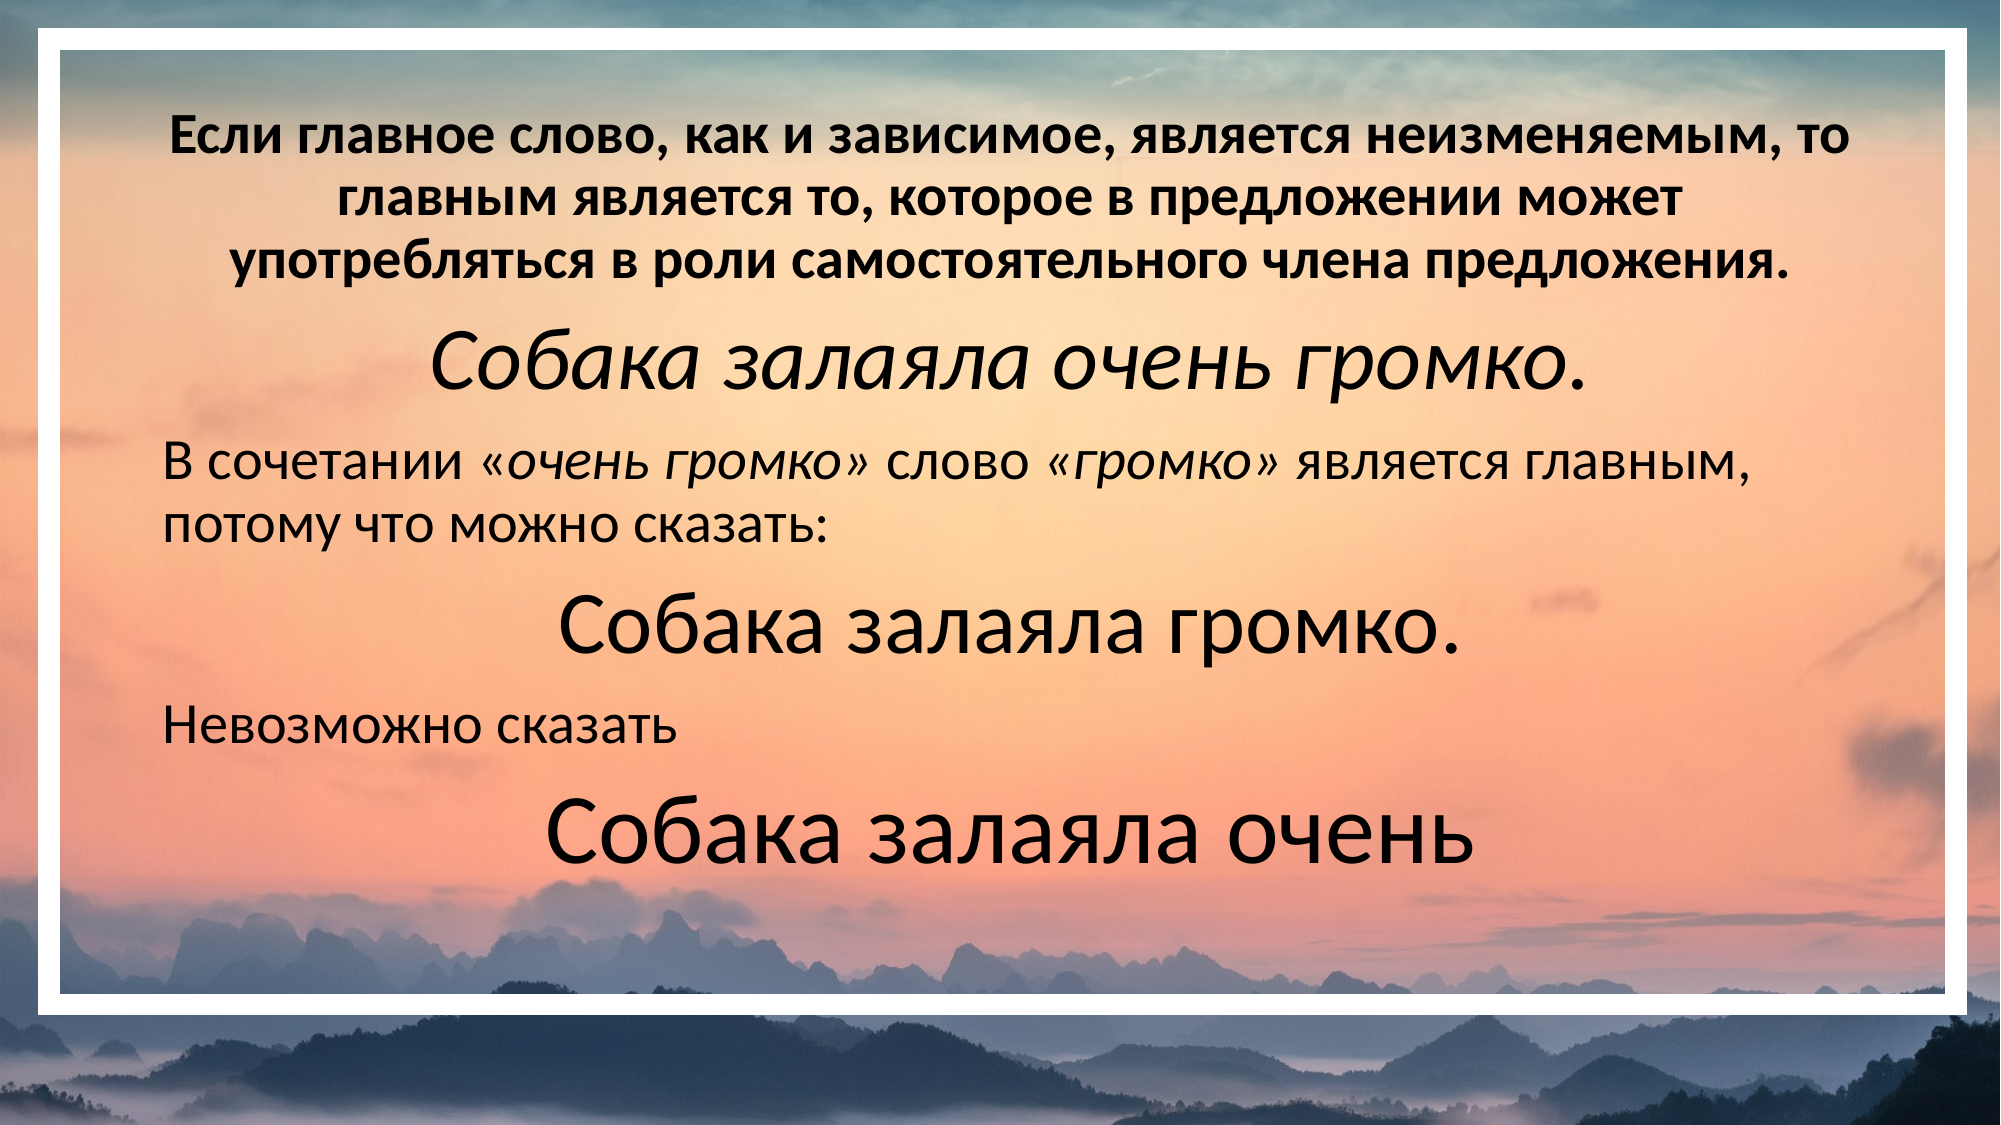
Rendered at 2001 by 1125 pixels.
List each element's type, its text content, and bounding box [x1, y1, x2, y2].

list Если главное слово, как и зависимое, является неизменяемым, то главным является то, которое в предложении может употребляться в роли самостоятельного члена предложения. Собака залаяла очень громко. В сочетании «очень громко» слово «громко» является главным, потому что можно сказать: Собака залаяла громко. Невозможно сказать Собака залаяла очень [147, 95, 1873, 980]
picture [0, 0, 2000, 1125]
